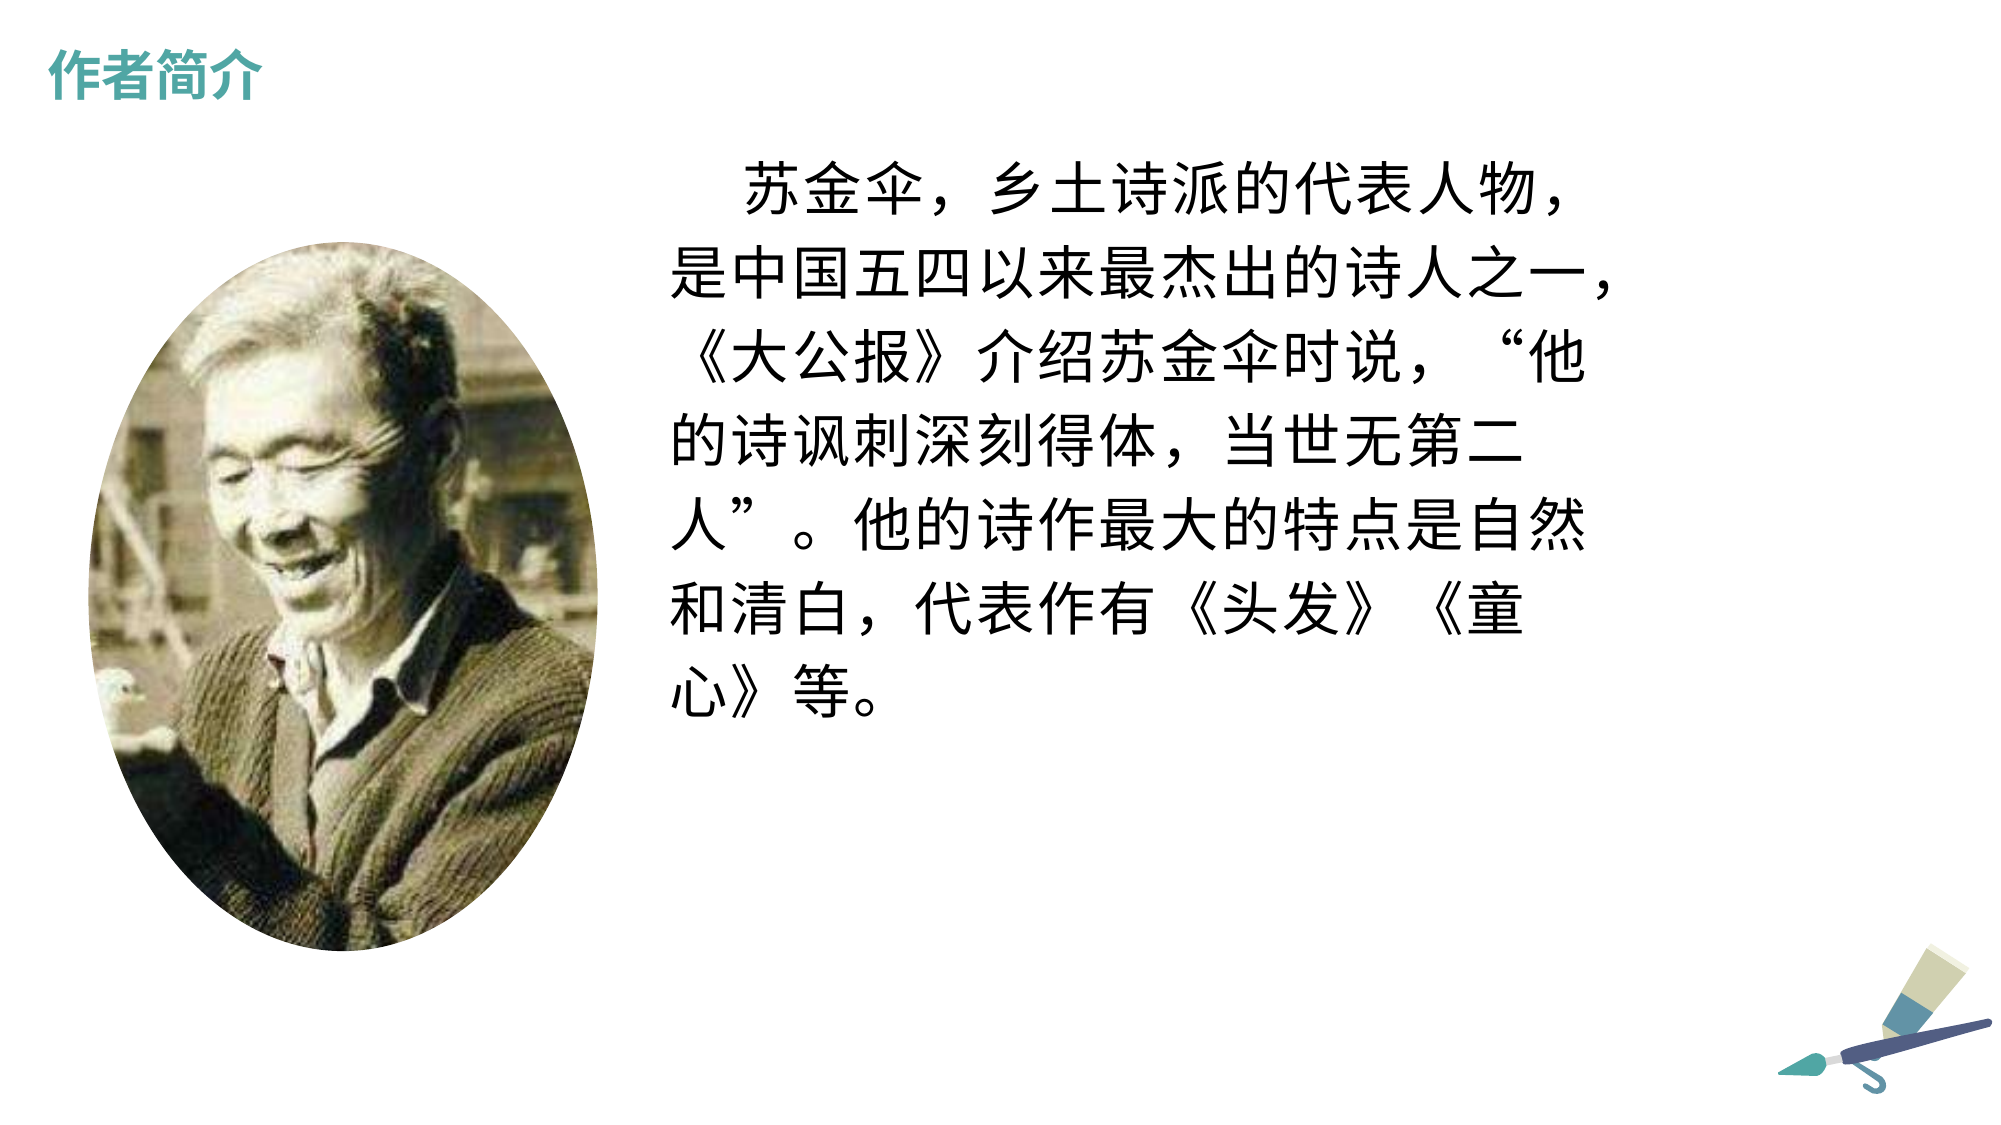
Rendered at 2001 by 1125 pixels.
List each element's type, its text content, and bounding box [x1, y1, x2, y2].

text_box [1811, 945, 1974, 1125]
text_box 作者简介 [32, 33, 347, 114]
picture [88, 242, 598, 952]
list 苏金伞，乡土诗派的代表人物，是中国五四以来最杰出的诗人之一，《大公报》介绍苏金伞时说，“他的诗讽刺深刻得体，当世无第二人”。他的诗作最大的特点是自然和清白，代表作有《头发》《童心》等。 [617, 130, 1649, 1064]
